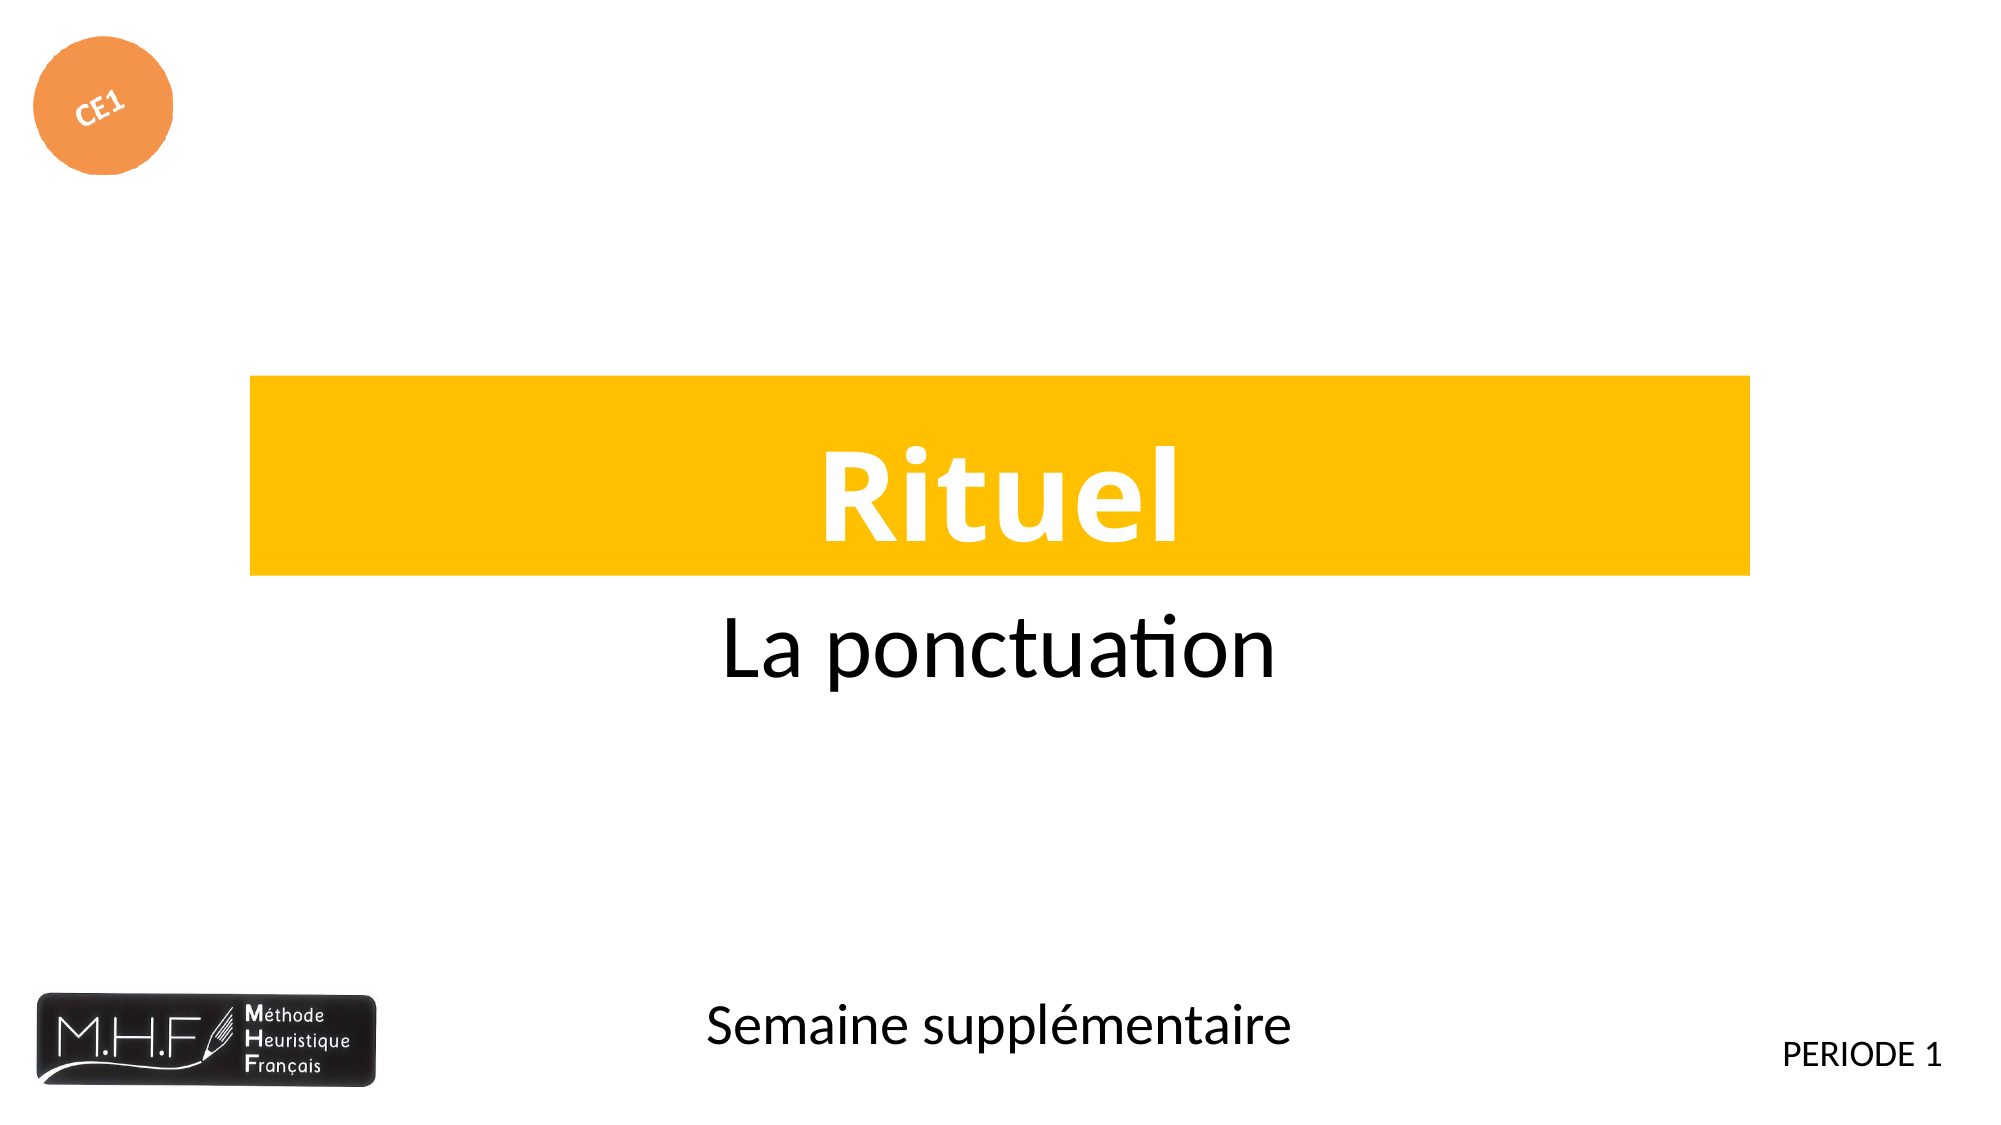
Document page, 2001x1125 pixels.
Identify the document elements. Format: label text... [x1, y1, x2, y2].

picture [33, 36, 173, 175]
text_box PERIODE 1 [1750, 1021, 1967, 1082]
subtitle La ponctuation [249, 590, 1750, 863]
text_box Semaine supplémentaire [249, 987, 1750, 1118]
title Rituel [249, 375, 1750, 576]
picture [33, 990, 379, 1089]
